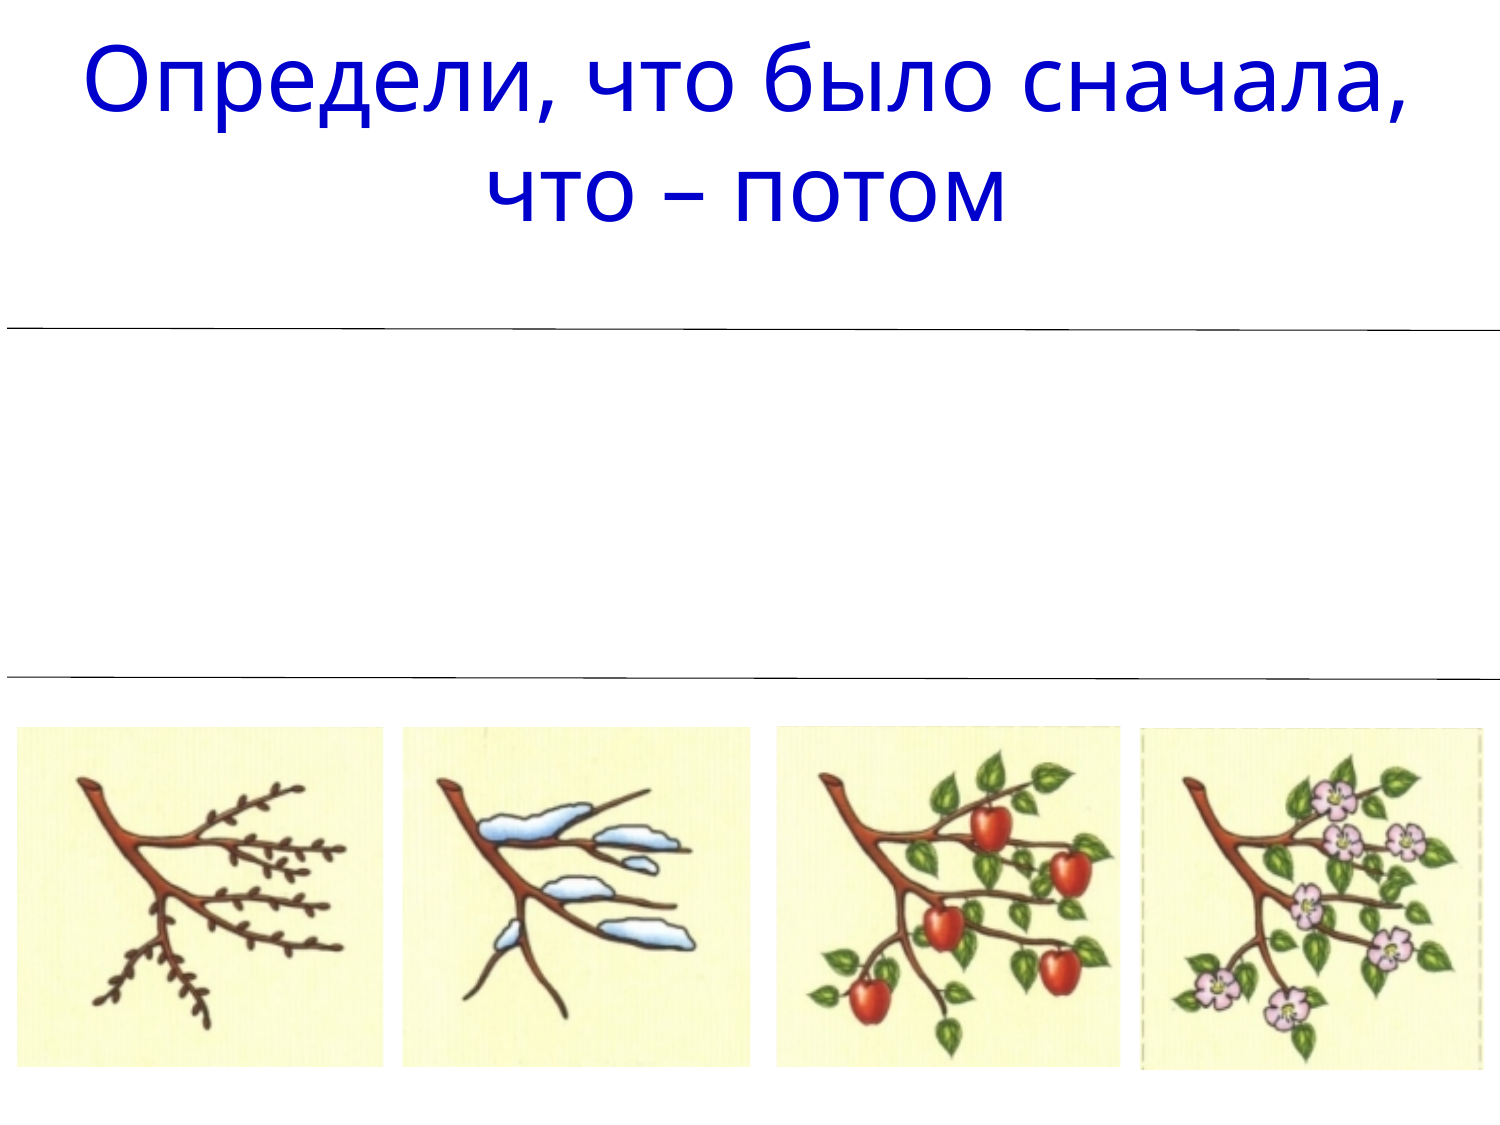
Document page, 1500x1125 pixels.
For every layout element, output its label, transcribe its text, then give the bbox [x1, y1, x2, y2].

picture [16, 727, 384, 1067]
text_box Определи, что было сначала, что – потом [58, 36, 1436, 223]
picture [1139, 728, 1484, 1070]
picture [776, 726, 1121, 1067]
picture [402, 727, 751, 1067]
